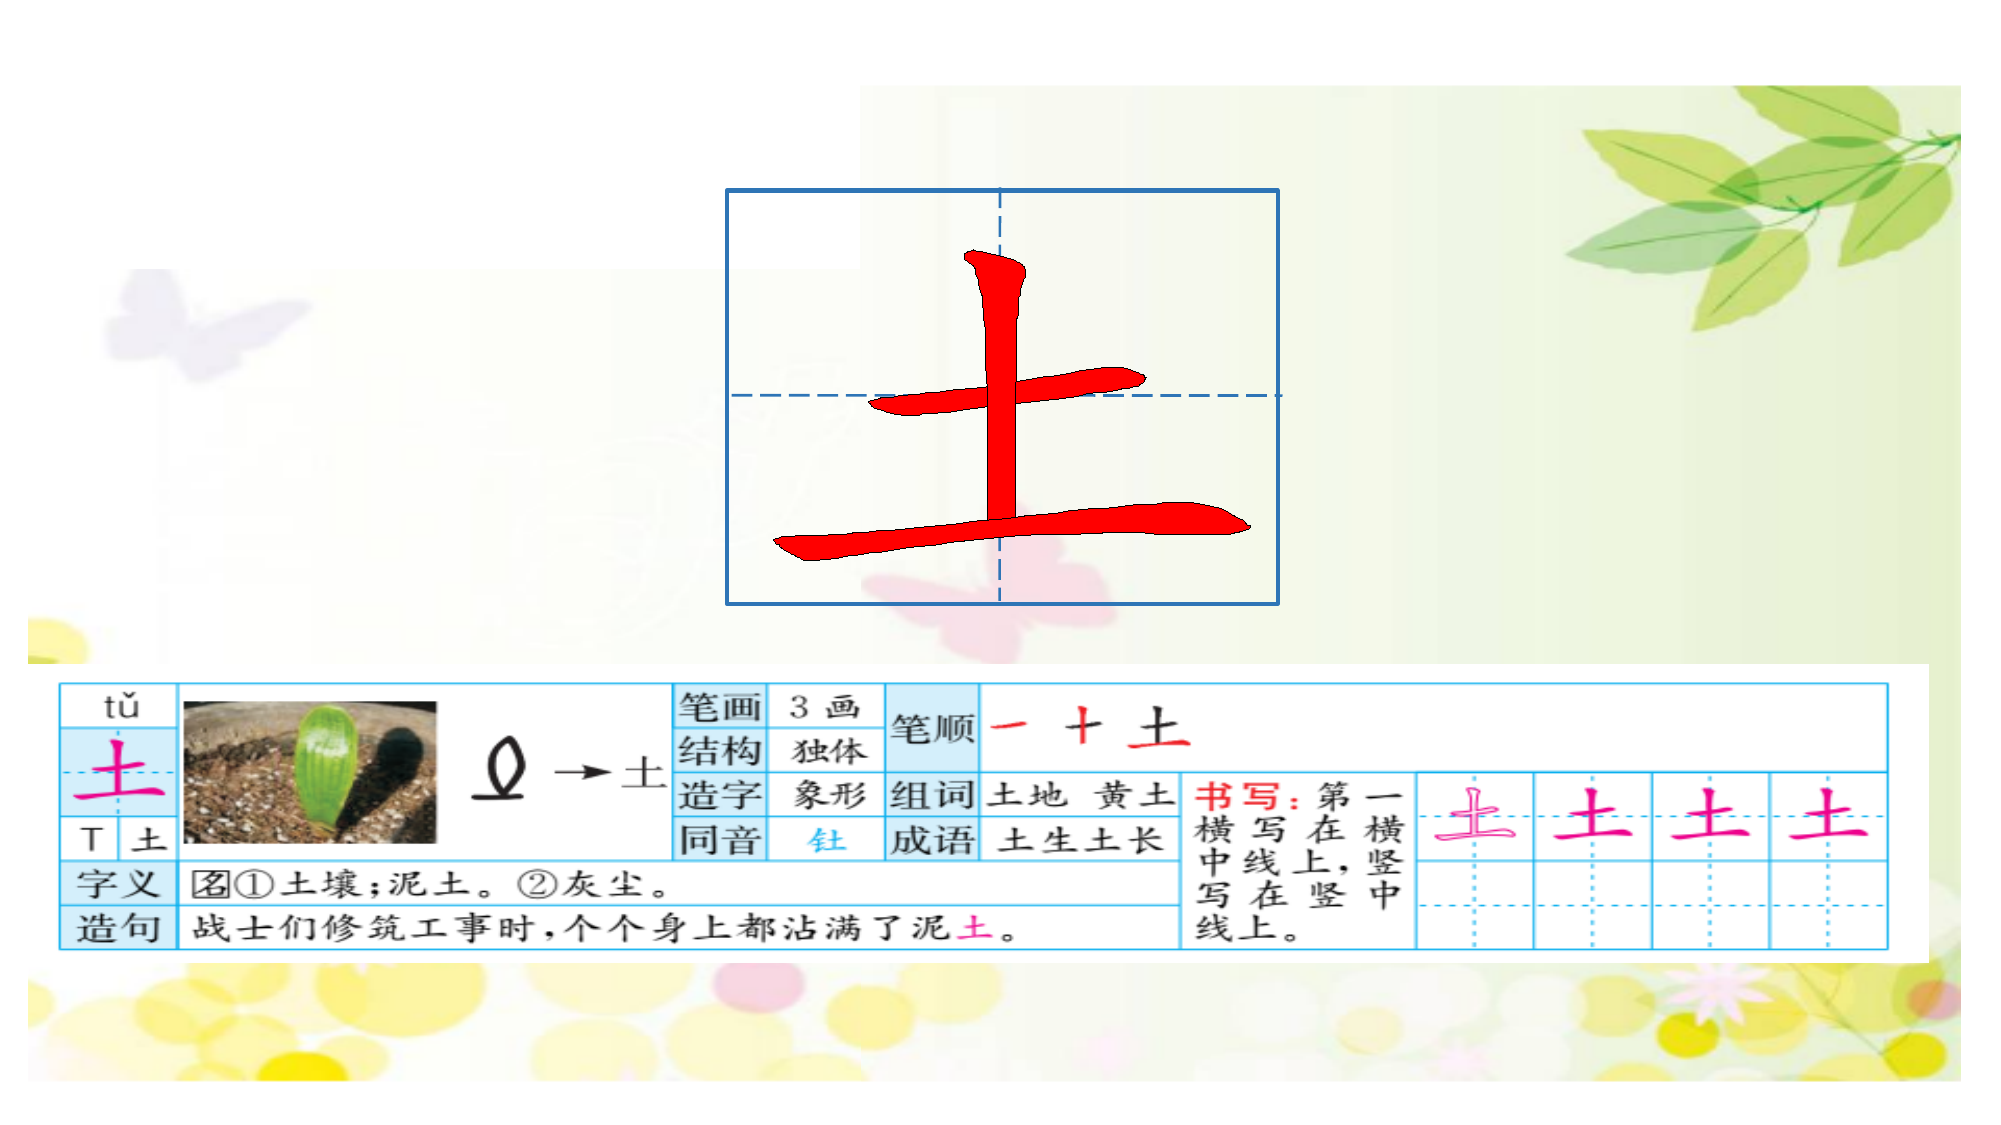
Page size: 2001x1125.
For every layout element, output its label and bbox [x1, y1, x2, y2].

picture [28, 84, 1961, 1093]
text_box [726, 187, 1283, 604]
